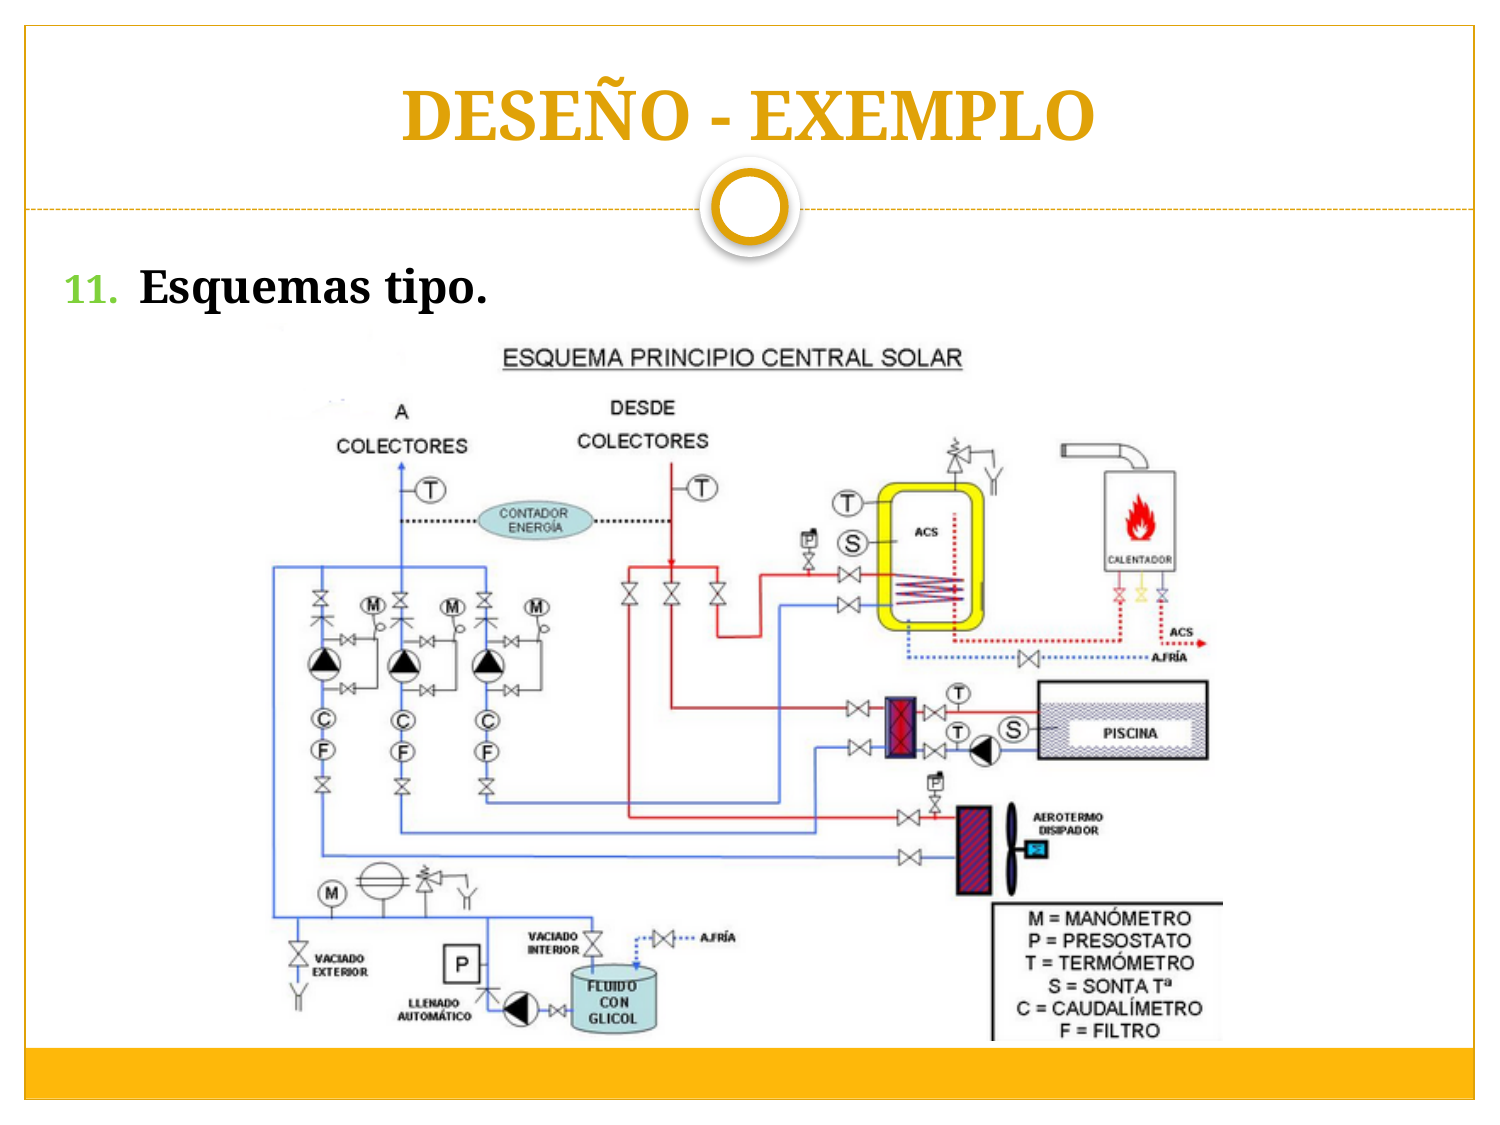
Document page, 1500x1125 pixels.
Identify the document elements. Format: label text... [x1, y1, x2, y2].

title DESEÑO - EXEMPLO [49, 37, 1450, 162]
list Esquemas tipo. [49, 250, 1445, 1001]
picture [265, 323, 1223, 1042]
